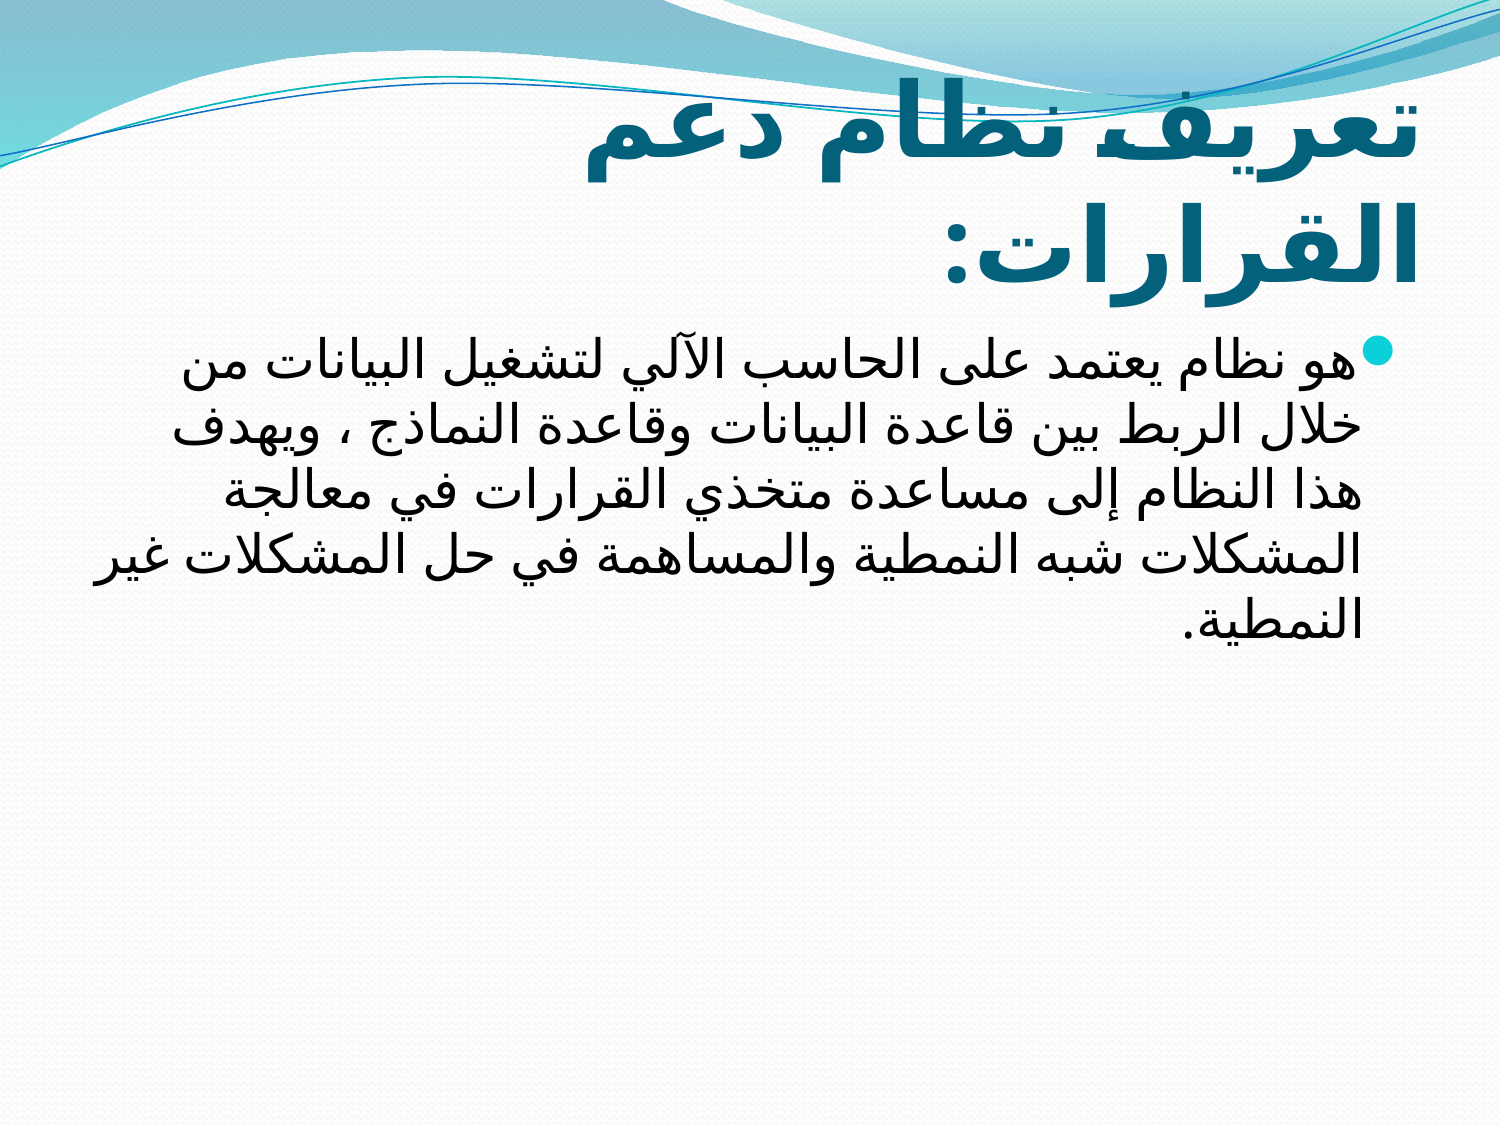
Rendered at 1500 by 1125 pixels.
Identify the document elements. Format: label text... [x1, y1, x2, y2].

list هو نظام يعتمد على الحاسب الآلي لتشغيل البيانات من خلال الربط بين قاعدة البيانات وقاعدة النماذج ، ويهدف هذا النظام إلى مساعدة متخذي القرارات في معالجة المشكلات شبه النمطية والمساهمة في حل المشكلات غير النمطية. [75, 317, 1425, 1038]
title تعريف نظام دعم القرارات: [75, 115, 1425, 303]
